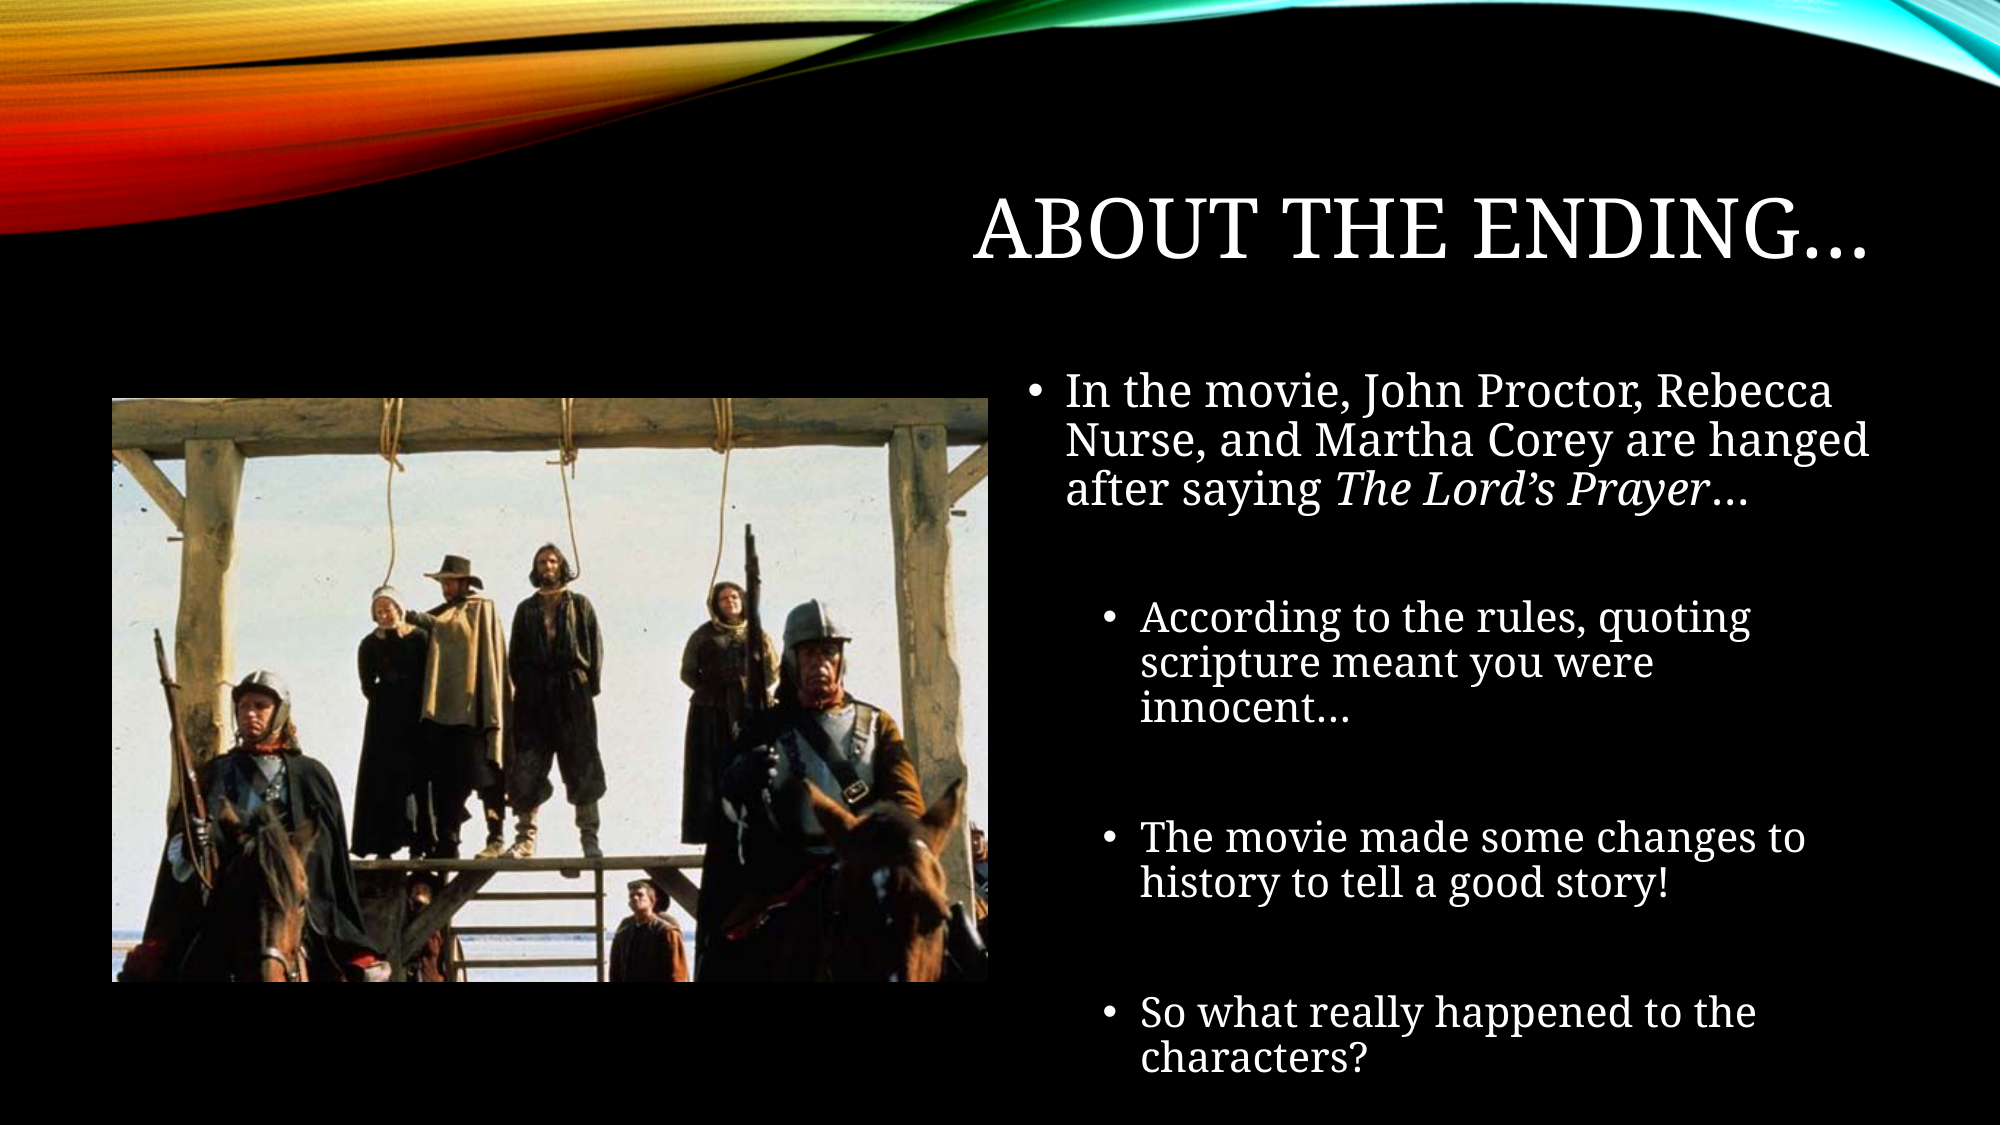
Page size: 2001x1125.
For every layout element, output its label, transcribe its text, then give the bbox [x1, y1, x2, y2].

title About the ending… [474, 125, 1888, 338]
picture [0, 0, 2000, 237]
list In the movie, John Proctor, Rebecca Nurse, and Martha Corey are hanged after saying The Lord’s Prayer… According to the rules, quoting scripture meant you were innocent… The movie made some changes to history to tell a good story! So what really happened to the characters? [1012, 360, 1888, 1021]
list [112, 398, 988, 982]
